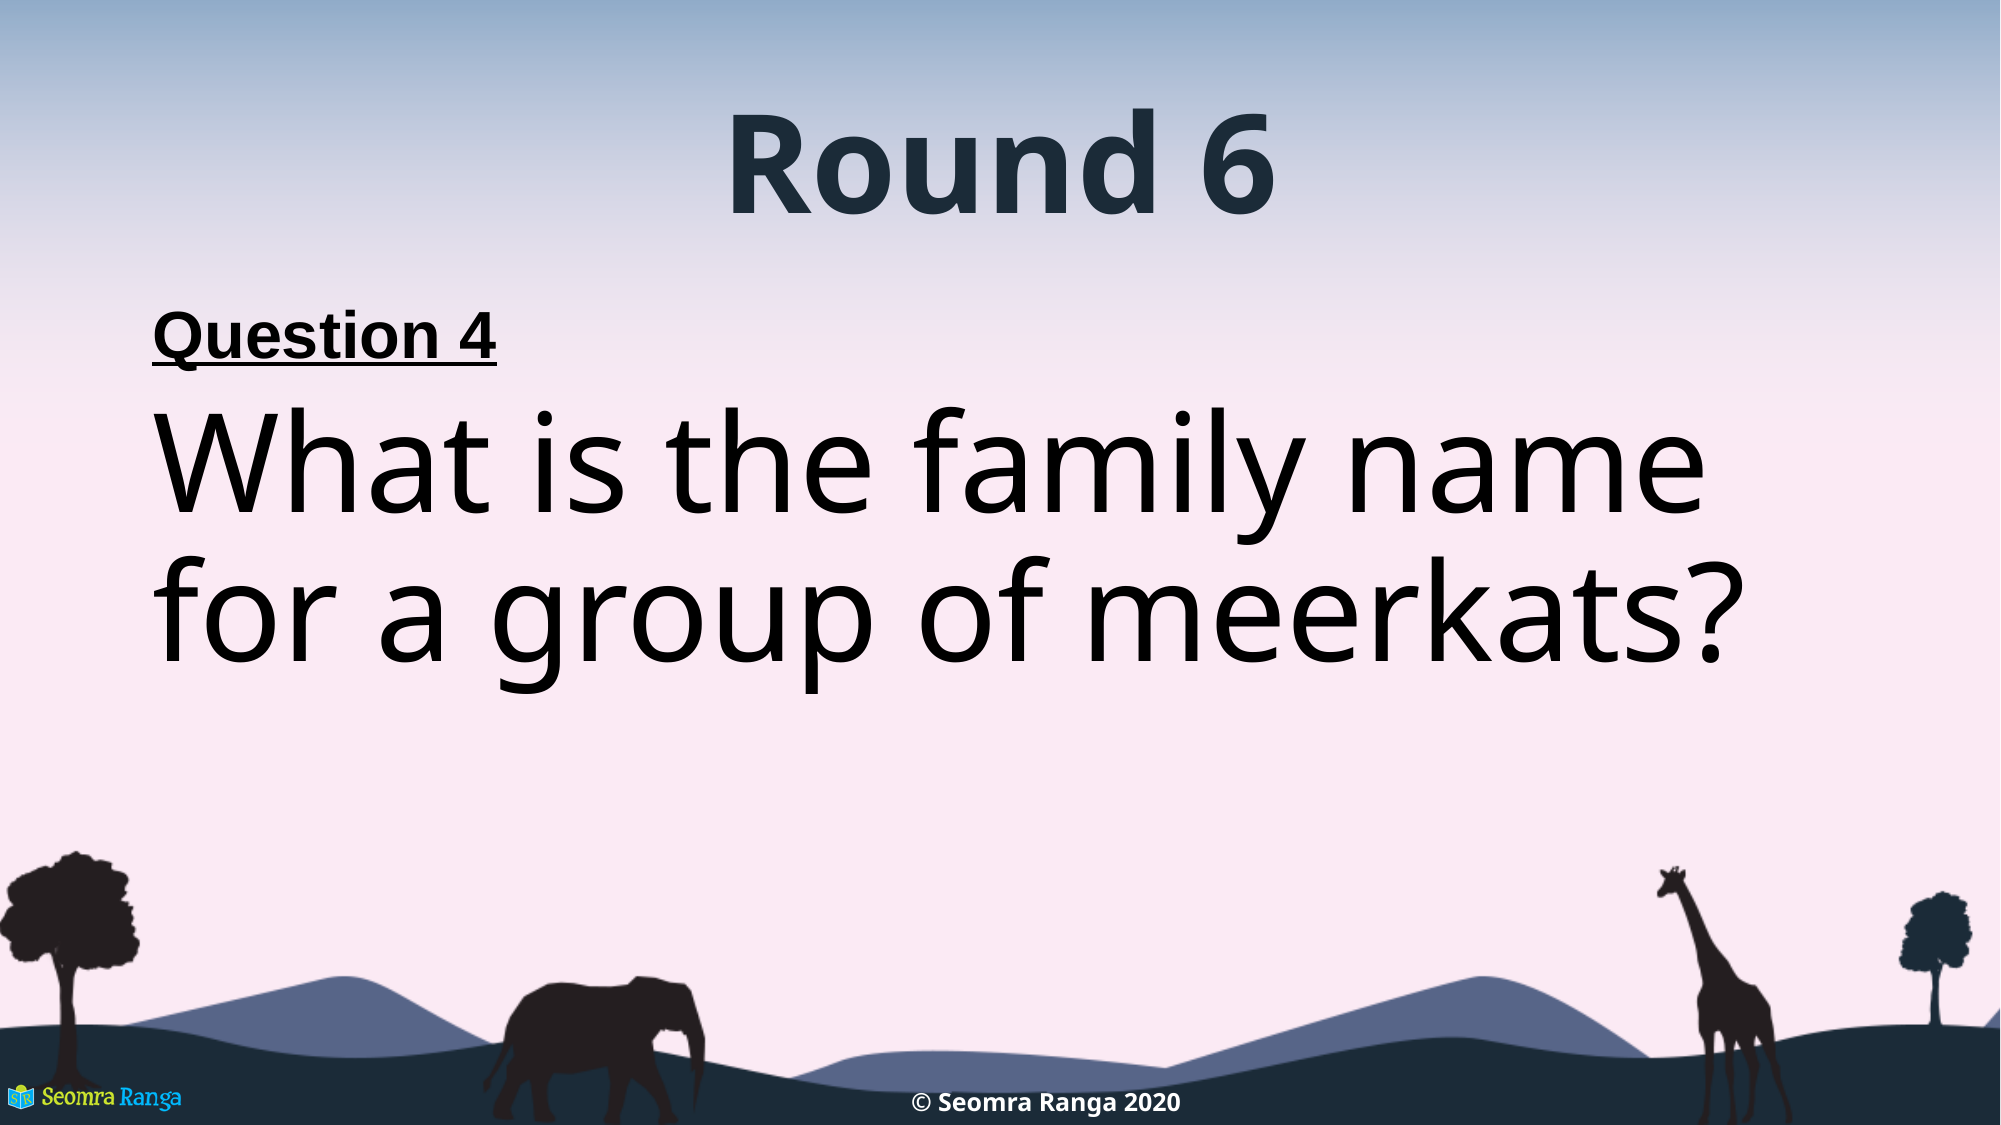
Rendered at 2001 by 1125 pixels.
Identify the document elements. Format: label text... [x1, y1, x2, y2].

title Round 6 [137, 59, 1863, 278]
text_box © Seomra Ranga 2020 www.seomraranga.com [762, 1079, 1330, 1125]
picture [0, 0, 2001, 1125]
list Question 4 What is the family name for a group of meerkats? [137, 293, 1863, 1014]
